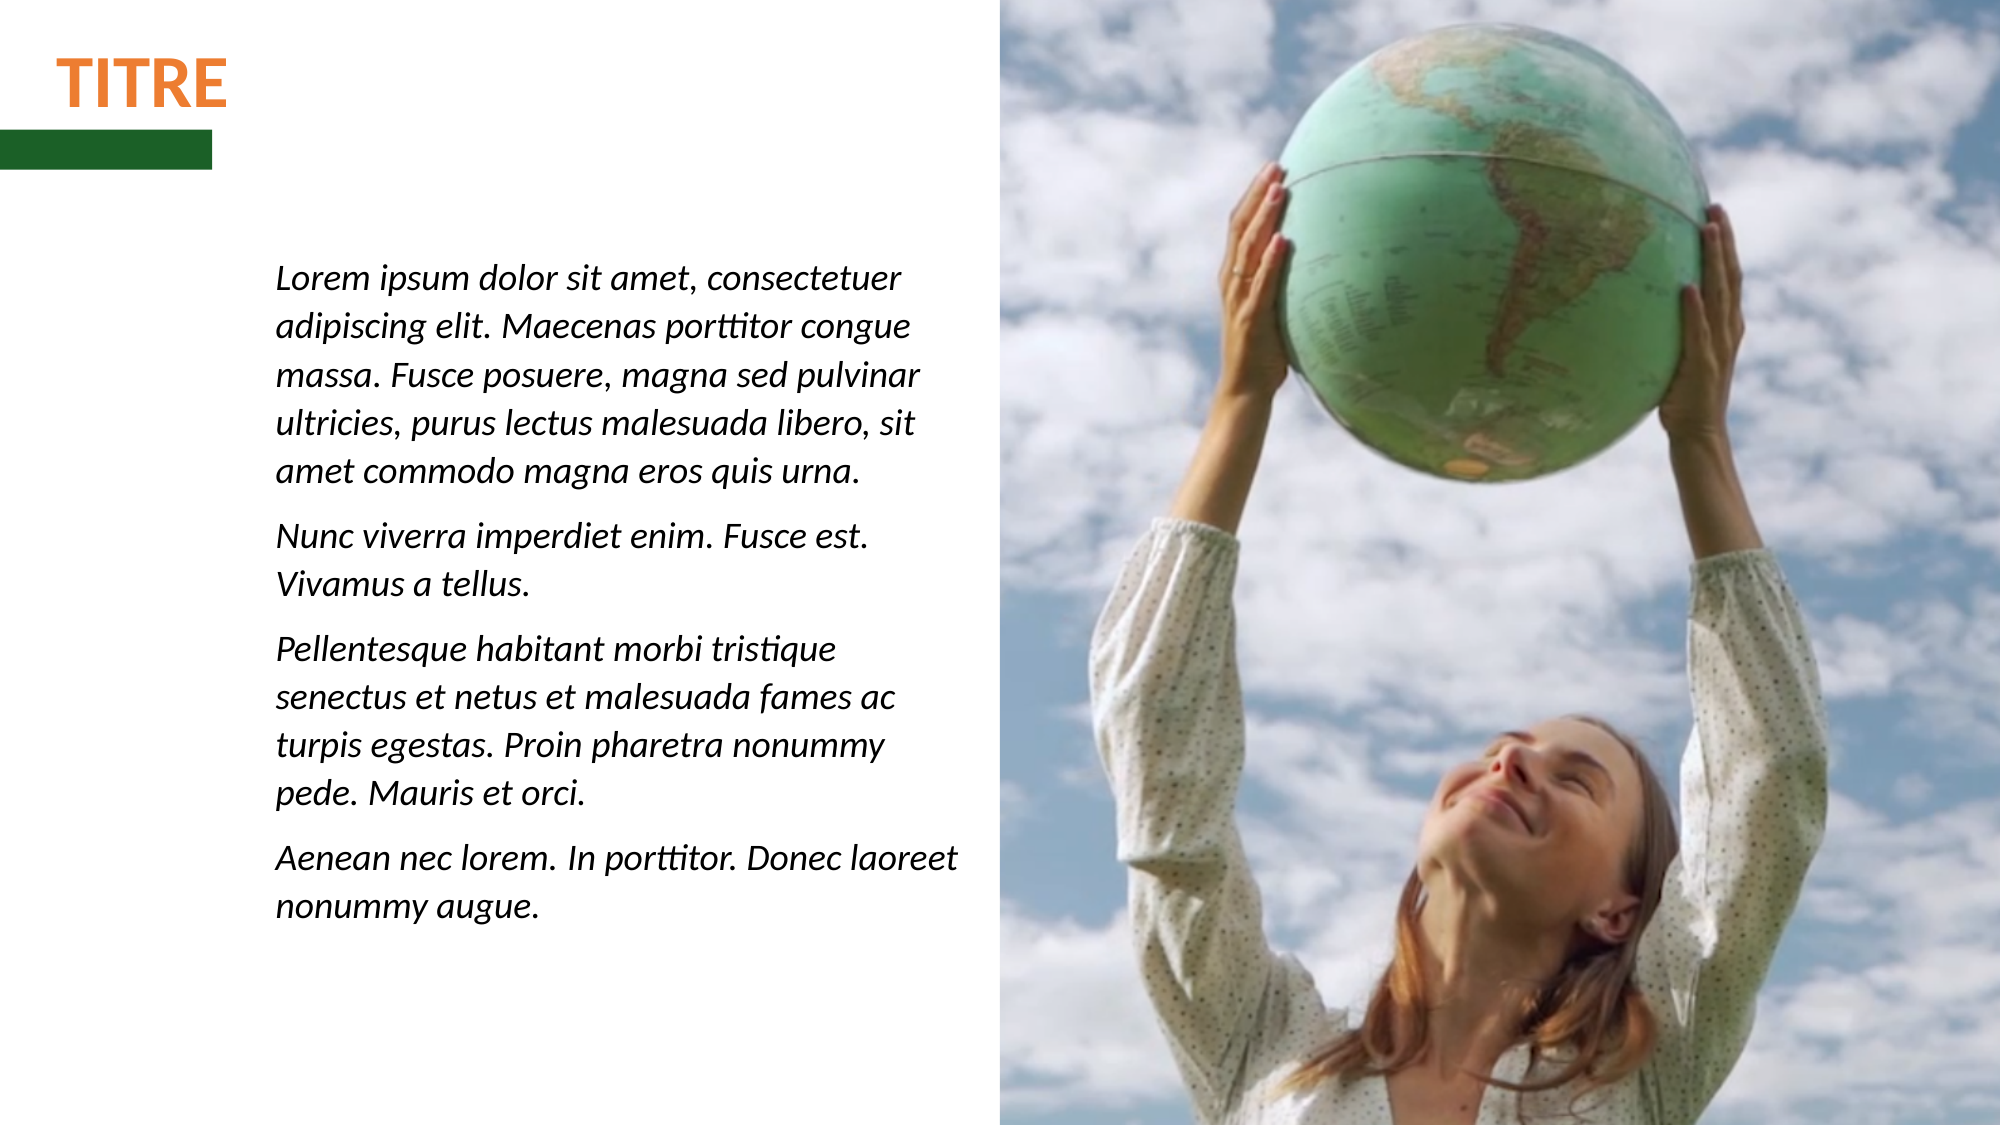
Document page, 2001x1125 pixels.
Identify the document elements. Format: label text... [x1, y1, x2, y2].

text_box Lorem ipsum dolor sit amet, consectetuer adipiscing elit. Maecenas porttitor congue massa. Fusce posuere, magna sed pulvinar ultricies, purus lectus malesuada libero, sit amet commodo magna eros quis urna. Nunc viverra imperdiet enim. Fusce est. Vivamus a tellus. Pellentesque habitant morbi tristique senectus et netus et malesuada fames ac turpis egestas. Proin pharetra nonummy pede. Mauris et orci. Aenean nec lorem. In porttitor. Donec laoreet nonummy augue. [260, 242, 976, 985]
text_box [0, 129, 41, 171]
text_box TITRE [41, 25, 481, 311]
picture [999, 0, 2000, 1125]
